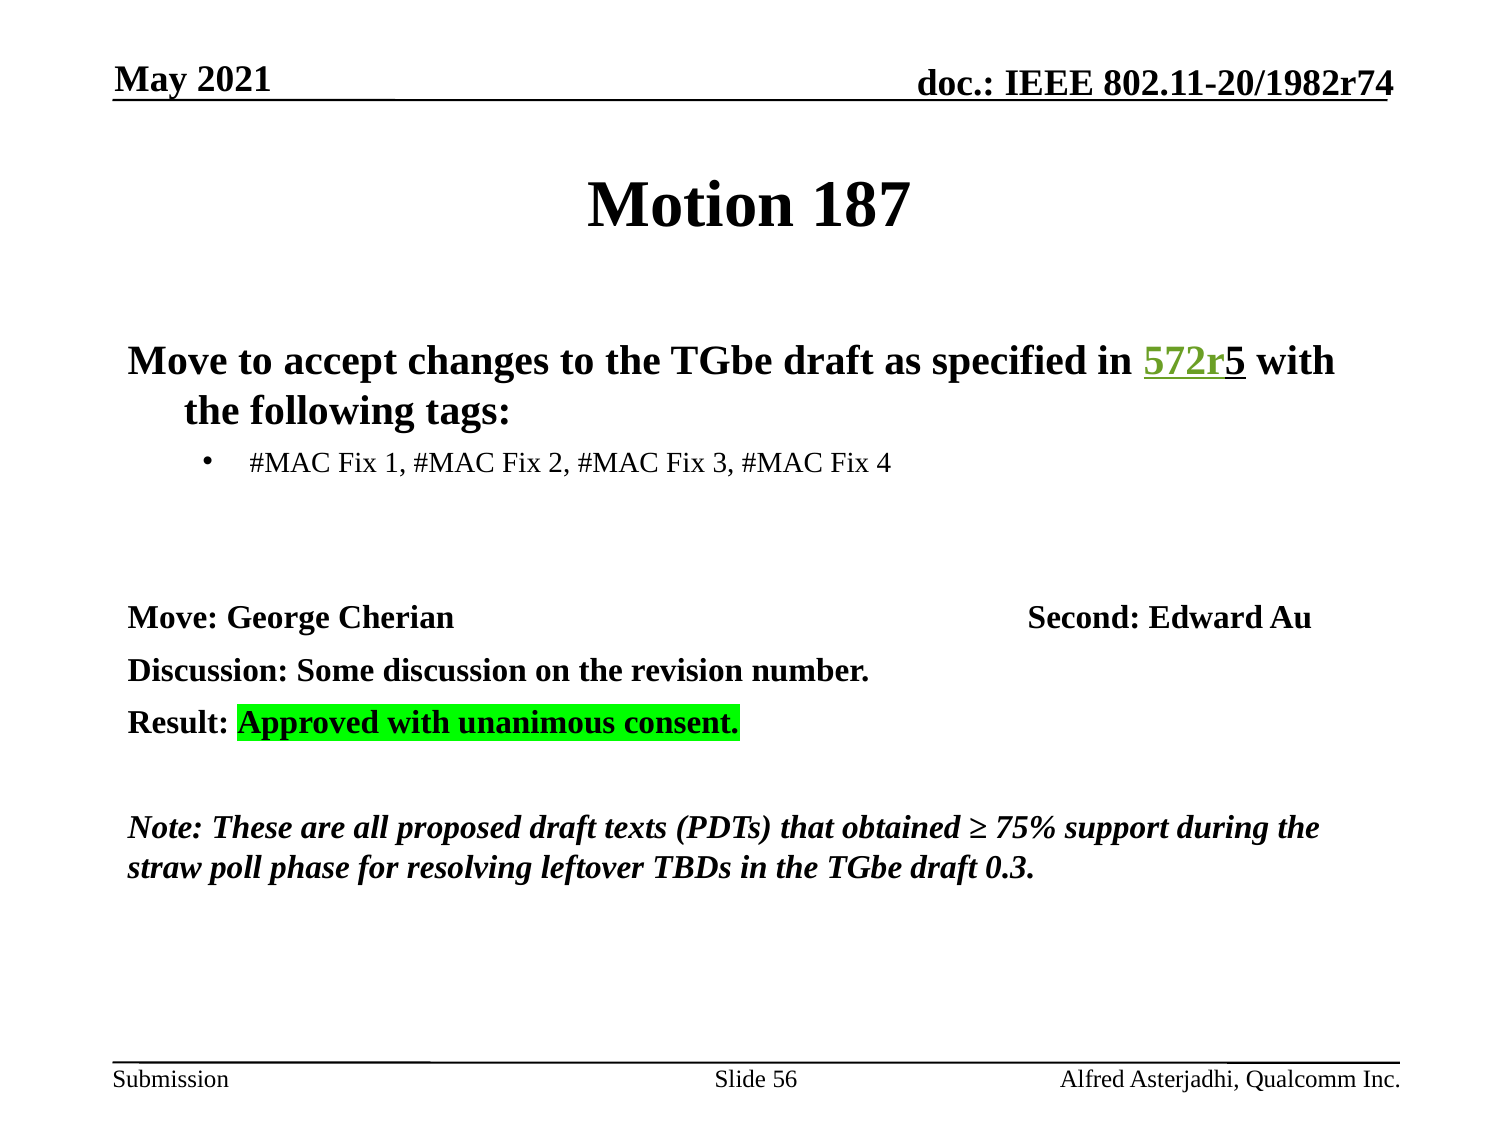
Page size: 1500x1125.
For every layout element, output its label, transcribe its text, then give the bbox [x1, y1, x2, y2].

list Move to accept changes to the TGbe draft as specified in 572r5 with the following tags: #MAC Fix 1, #MAC Fix 2, #MAC Fix 3, #MAC Fix 4 Move: George Cherian Second: Edward Au Discussion: Some discussion on the revision number. Result: Approved with unanimous consent. Note: These are all proposed draft texts (PDTs) that obtained ≥ 75% support during the straw poll phase for resolving leftover TBDs in the TGbe draft 0.3. [112, 324, 1388, 1000]
slide_number Slide 56 [712, 1061, 800, 1123]
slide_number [114, 54, 423, 100]
title Motion 187 [112, 112, 1388, 288]
footer Alfred Asterjadhi, Qualcomm Inc. [878, 1061, 1402, 1093]
